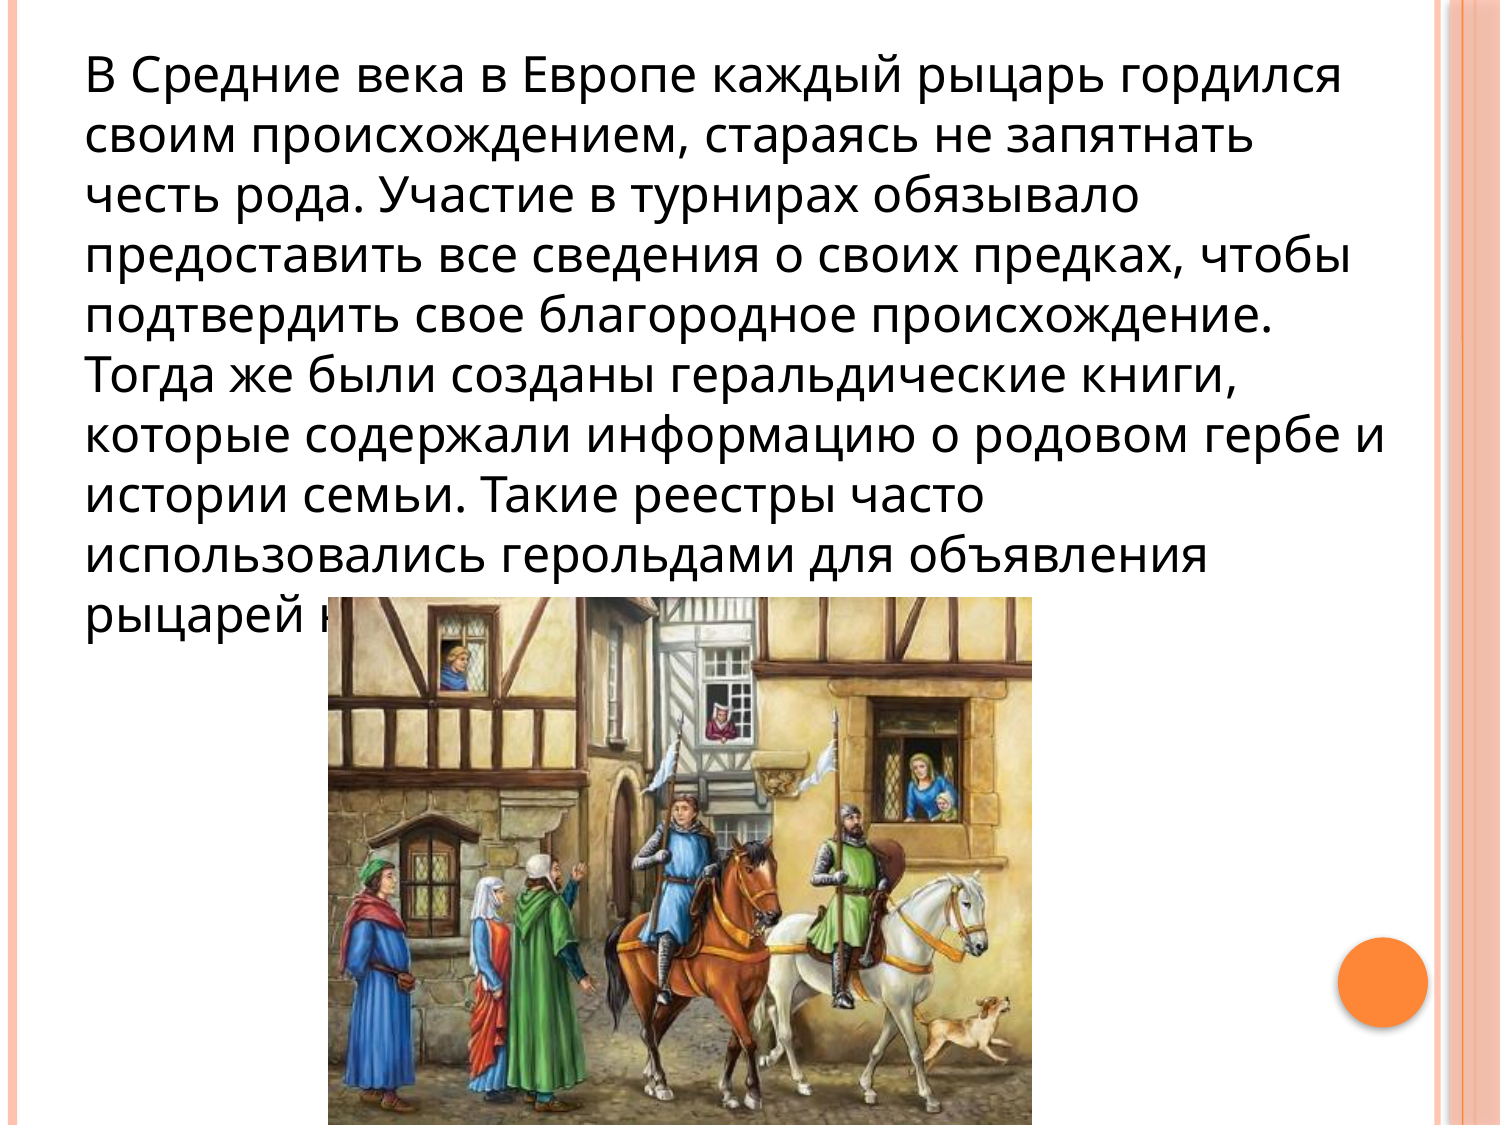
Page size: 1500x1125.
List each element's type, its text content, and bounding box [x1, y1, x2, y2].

text_box В Средние века в Европе каждый рыцарь гордился своим происхождением, стараясь не запятнать честь рода. Участие в турнирах обязывало предоставить все сведения о своих предках, чтобы подтвердить свое благородное происхождение. Тогда же были созданы геральдические книги, которые содержали информацию о родовом гербе и истории семьи. Такие реестры часто использовались герольдами для объявления рыцарей на турнирах. [70, 35, 1407, 650]
picture [327, 597, 1032, 1125]
